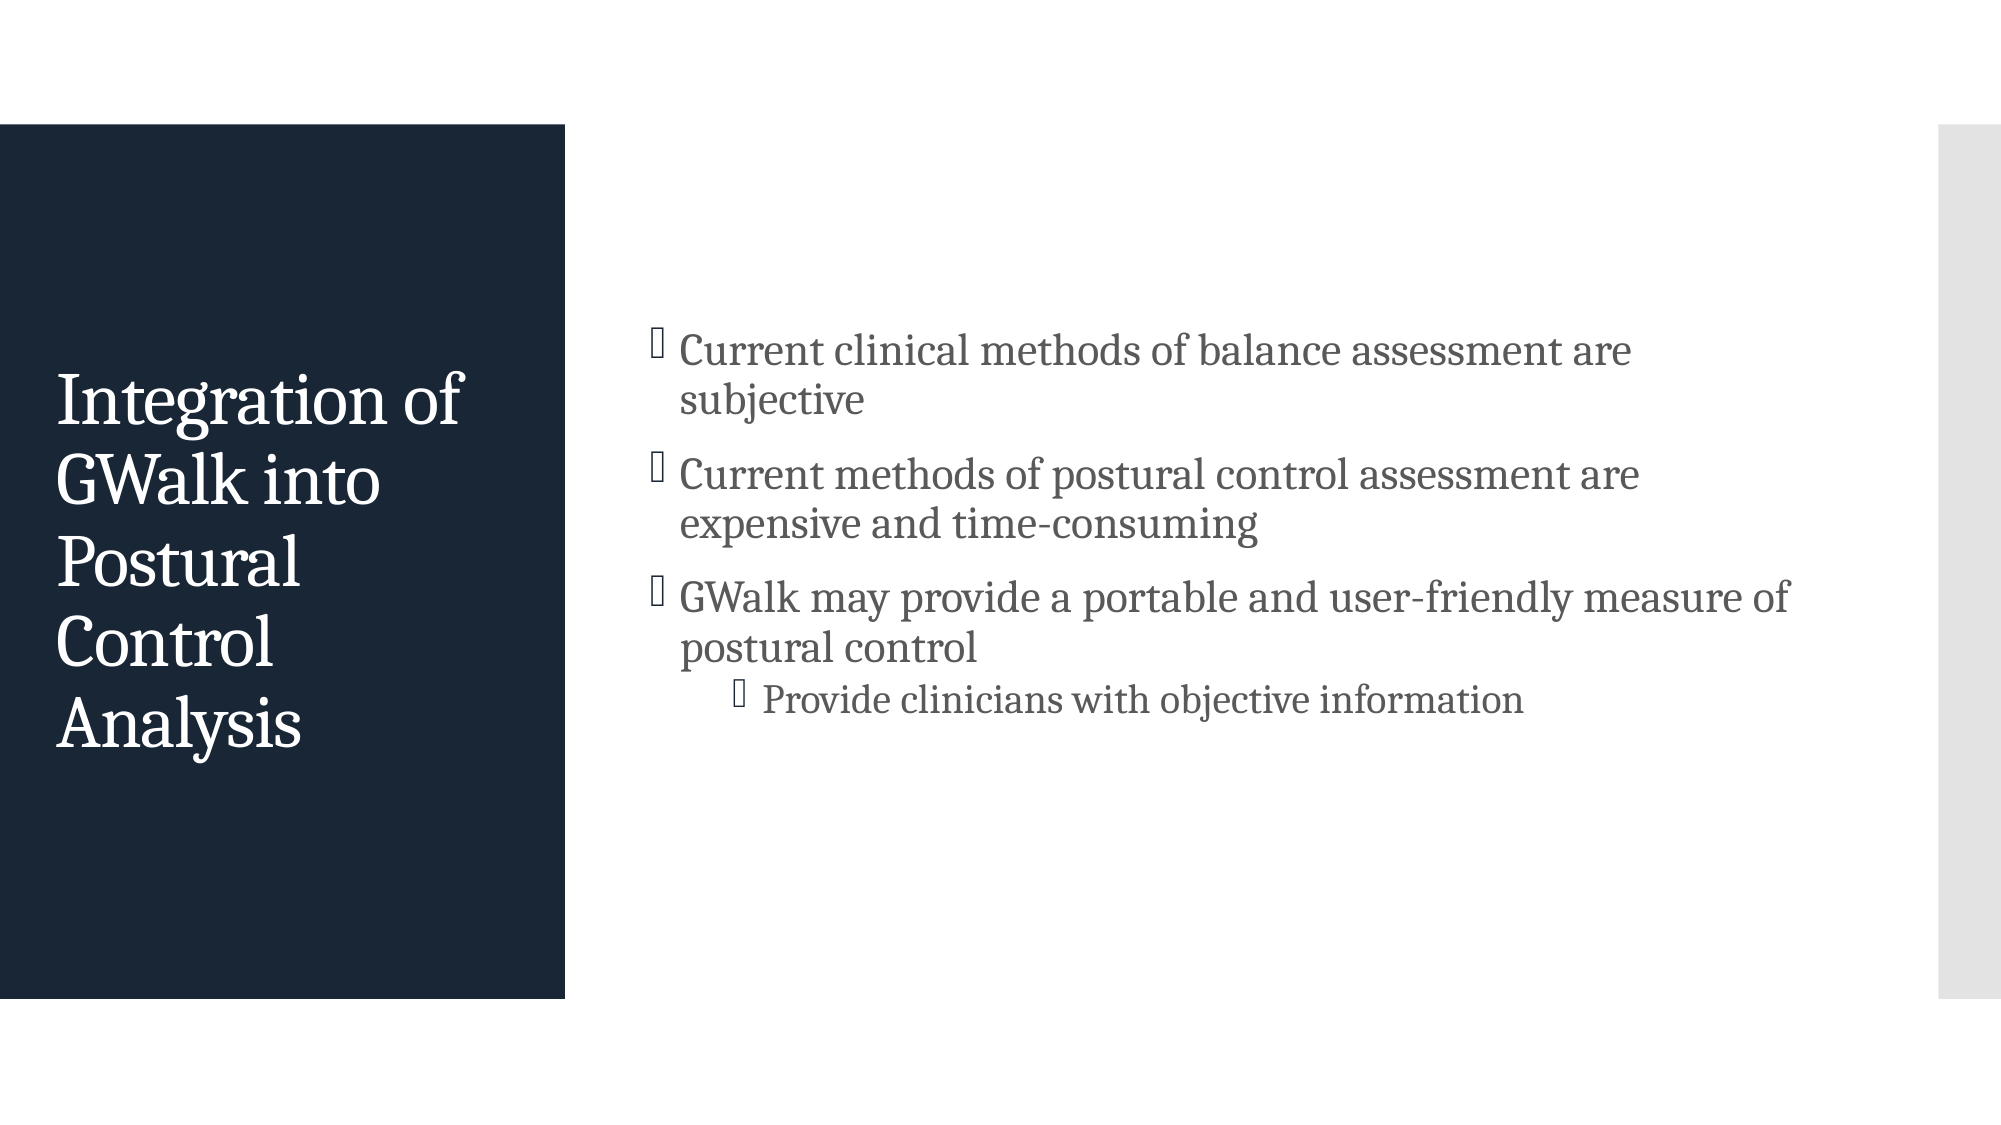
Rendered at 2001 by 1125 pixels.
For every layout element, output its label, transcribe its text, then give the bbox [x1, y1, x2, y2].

list Current clinical methods of balance assessment are subjective Current methods of postural control assessment are expensive and time-consuming GWalk may provide a portable and user-friendly measure of postural control Provide clinicians with objective information [634, 141, 1835, 982]
title Integration of GWalk into Postural Control Analysis [41, 184, 525, 940]
